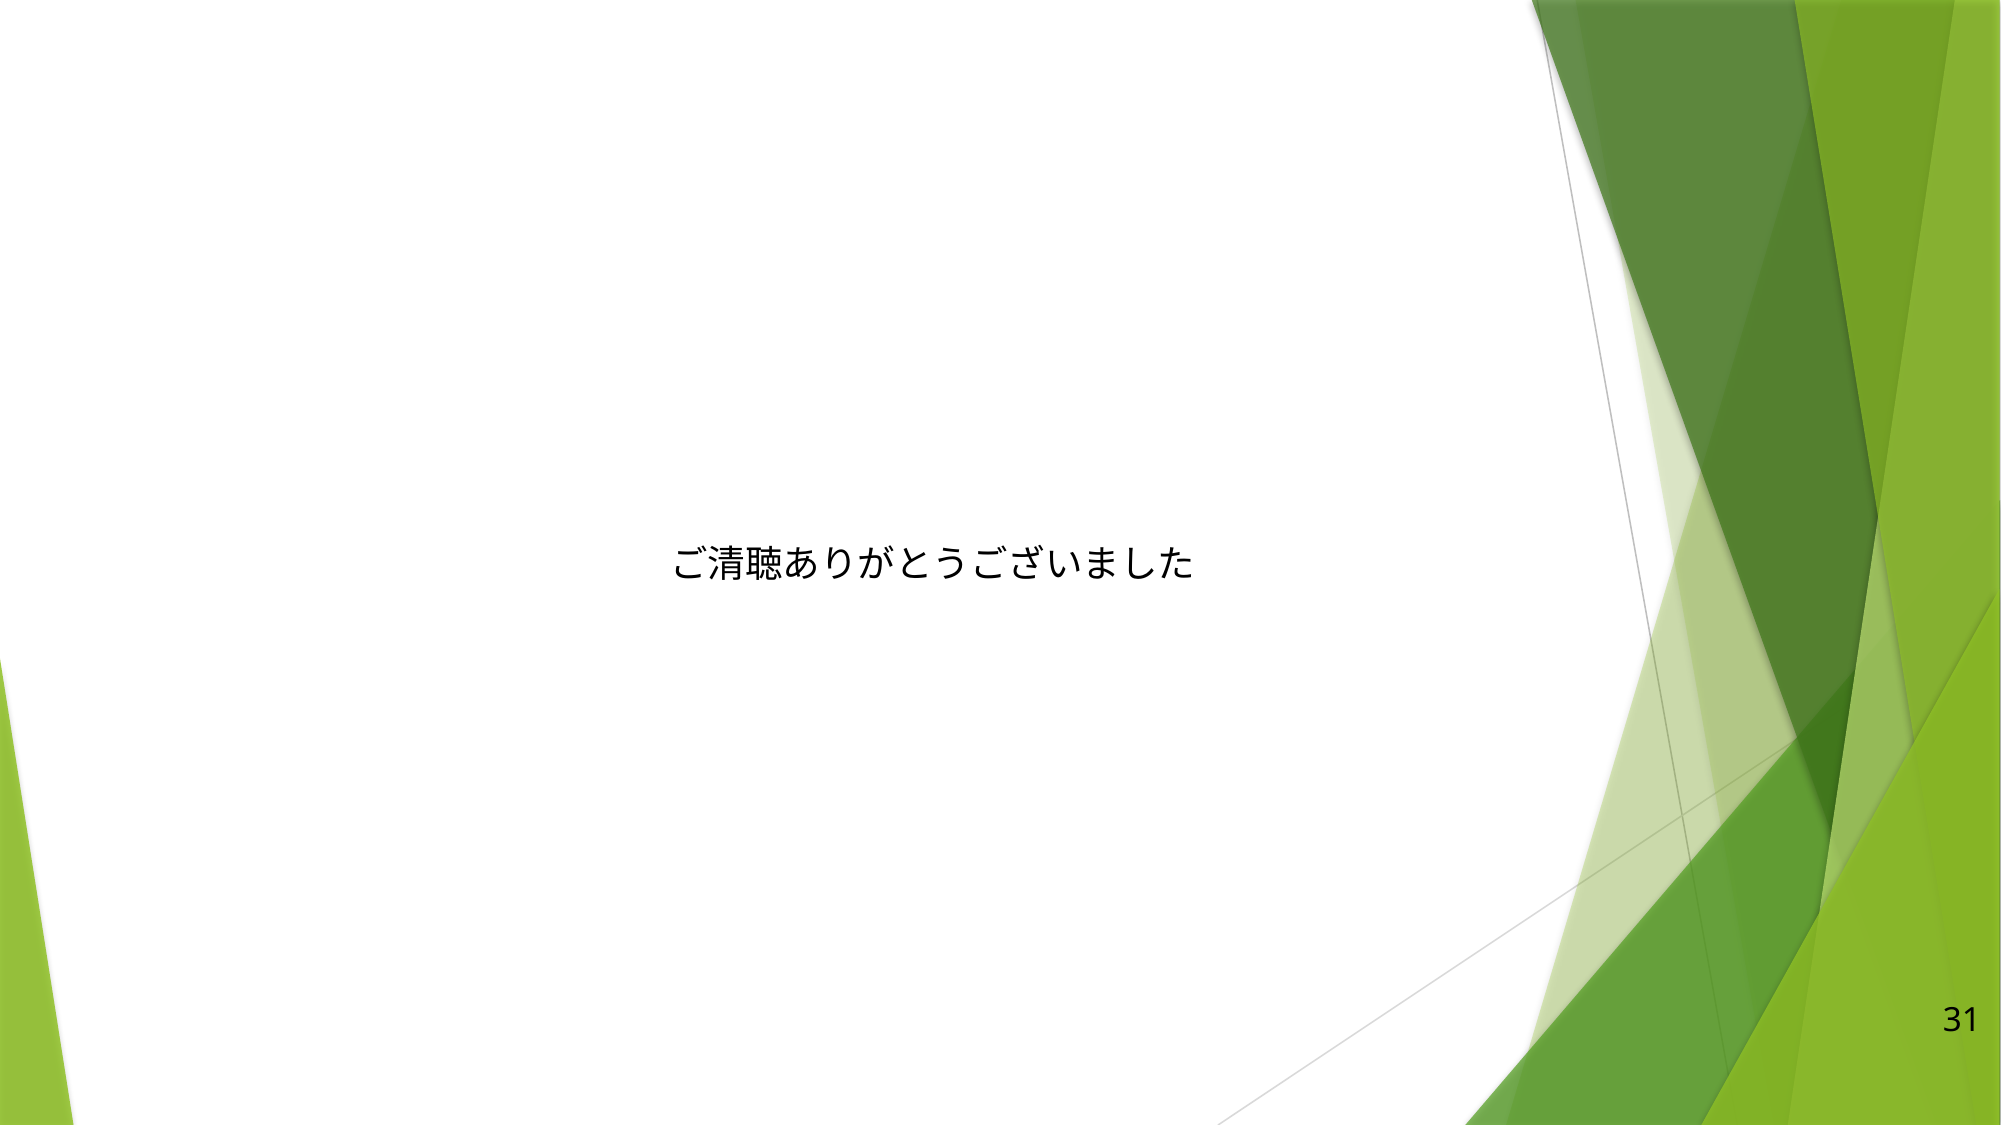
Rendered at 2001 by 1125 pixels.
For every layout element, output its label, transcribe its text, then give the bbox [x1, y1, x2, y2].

text_box ご清聴ありがとうございました [655, 532, 1262, 593]
slide_number 31 [1883, 991, 1996, 1051]
